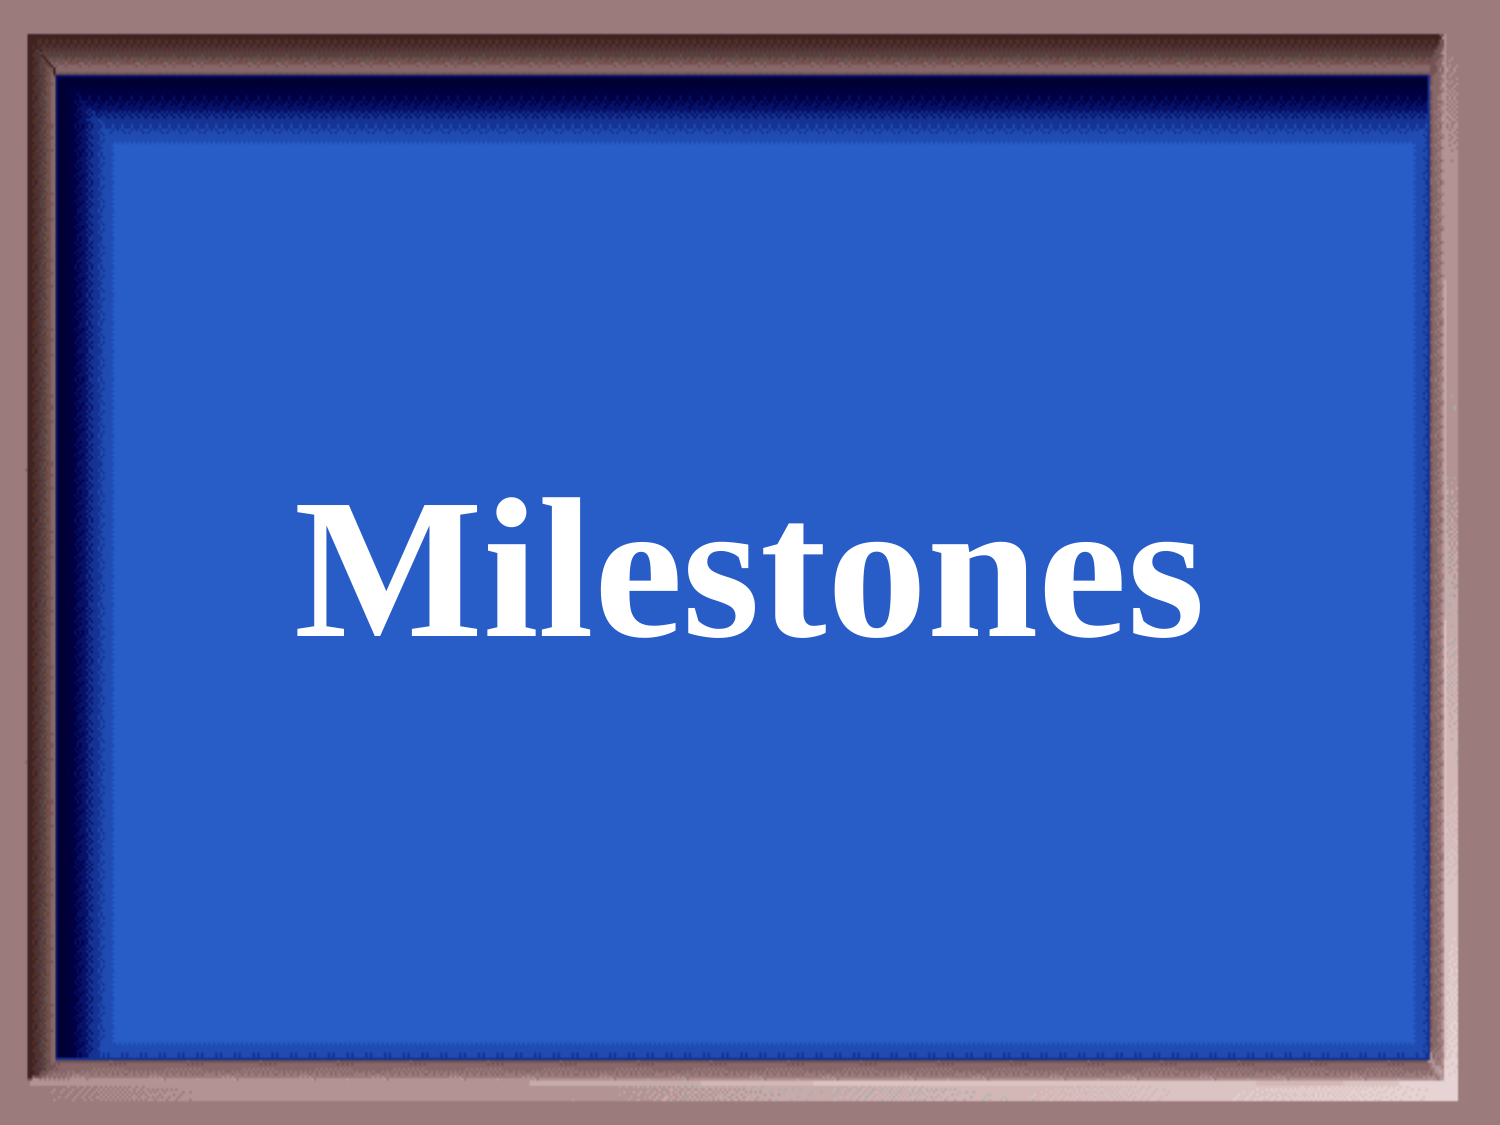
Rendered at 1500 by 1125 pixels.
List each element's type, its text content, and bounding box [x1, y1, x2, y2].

title Milestones [112, 462, 1388, 650]
picture [0, 0, 1500, 1125]
